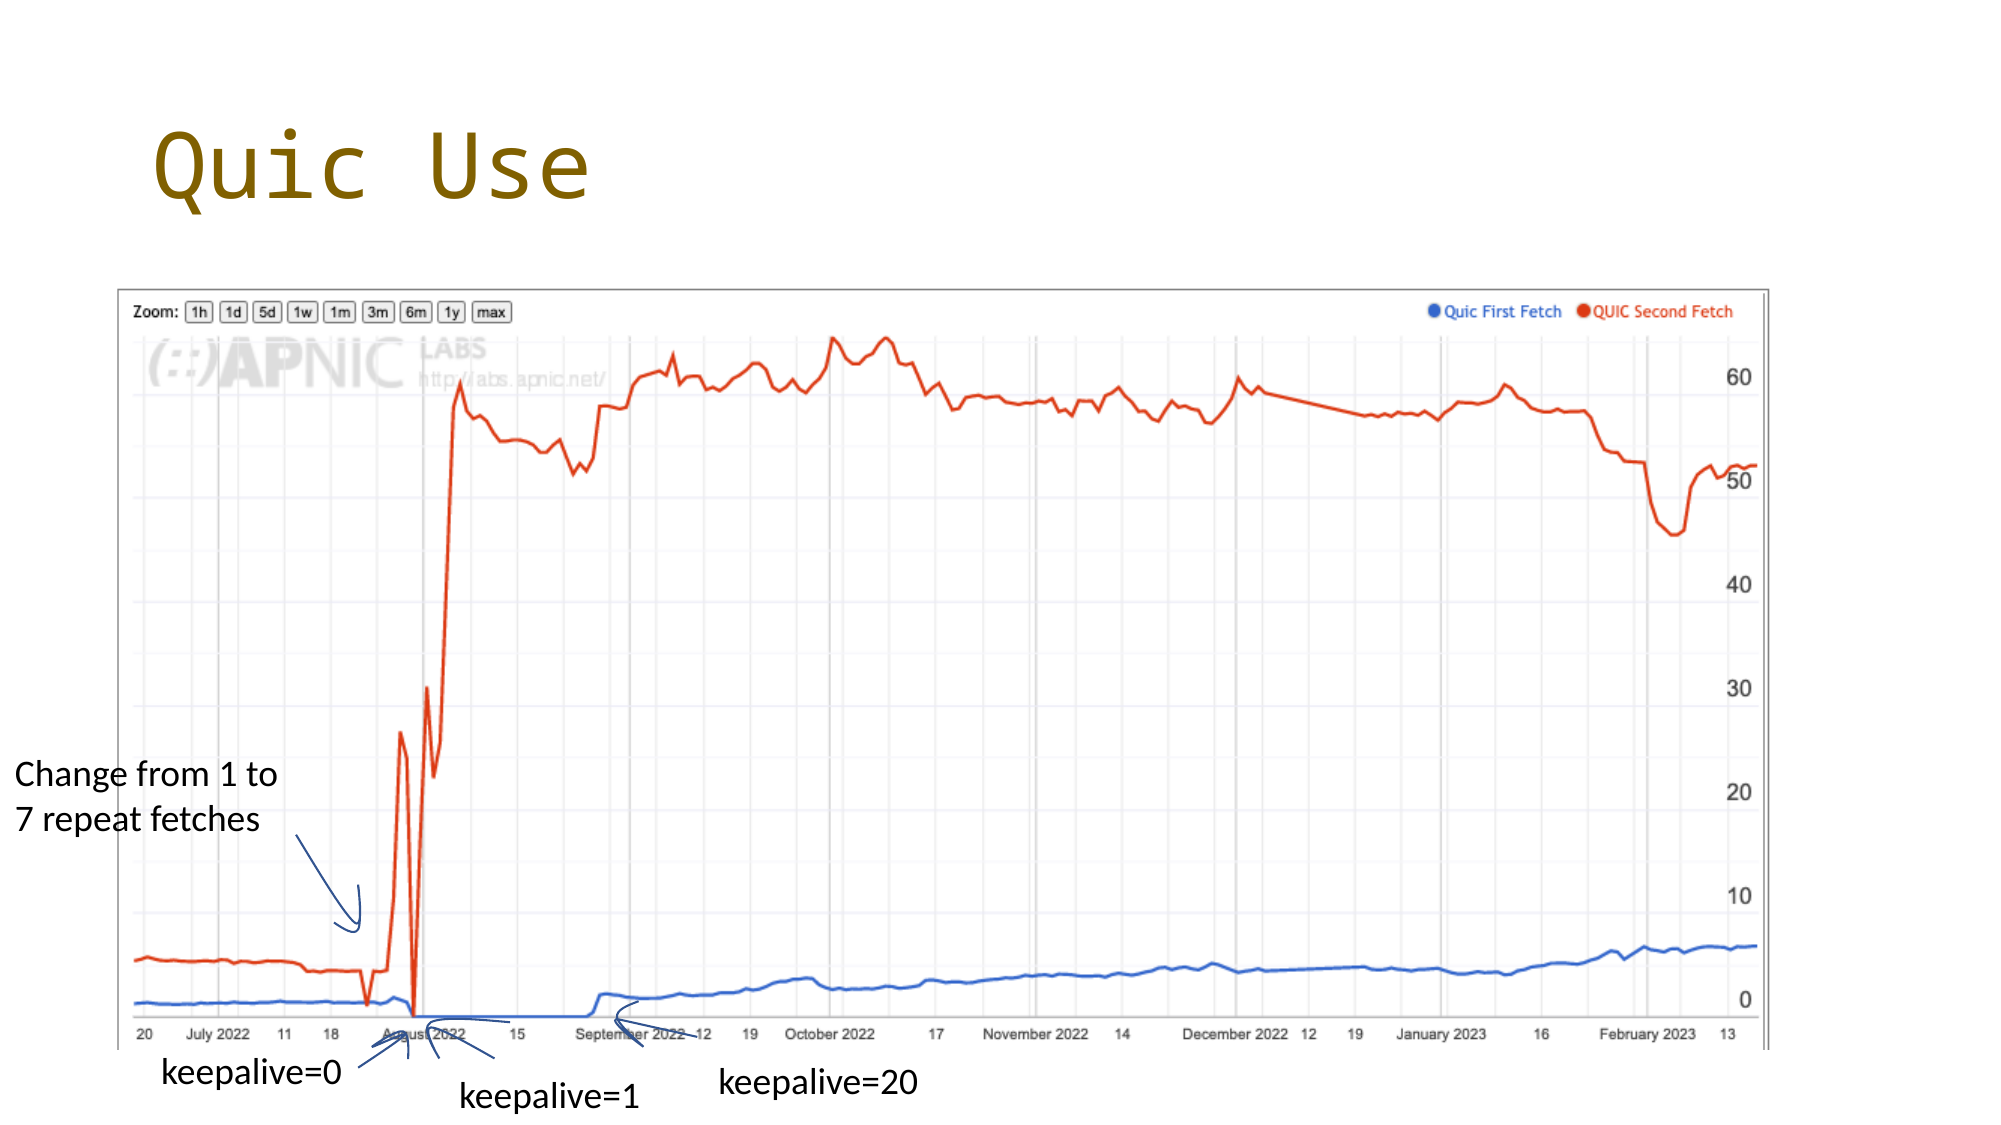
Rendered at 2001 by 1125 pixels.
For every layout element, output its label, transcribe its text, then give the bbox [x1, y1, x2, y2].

text_box Change from 1 to 7 repeat fetches [0, 741, 110, 847]
text_box [433, 1050, 441, 1060]
text_box keepalive=1 [444, 1063, 656, 1123]
title Quic Use [137, 59, 1863, 278]
text_box [477, 1050, 499, 1060]
text_box [357, 1050, 410, 1069]
picture [110, 280, 1783, 1050]
text_box keepalive=0 [146, 1050, 357, 1099]
text_box keepalive=20 [703, 1050, 934, 1110]
